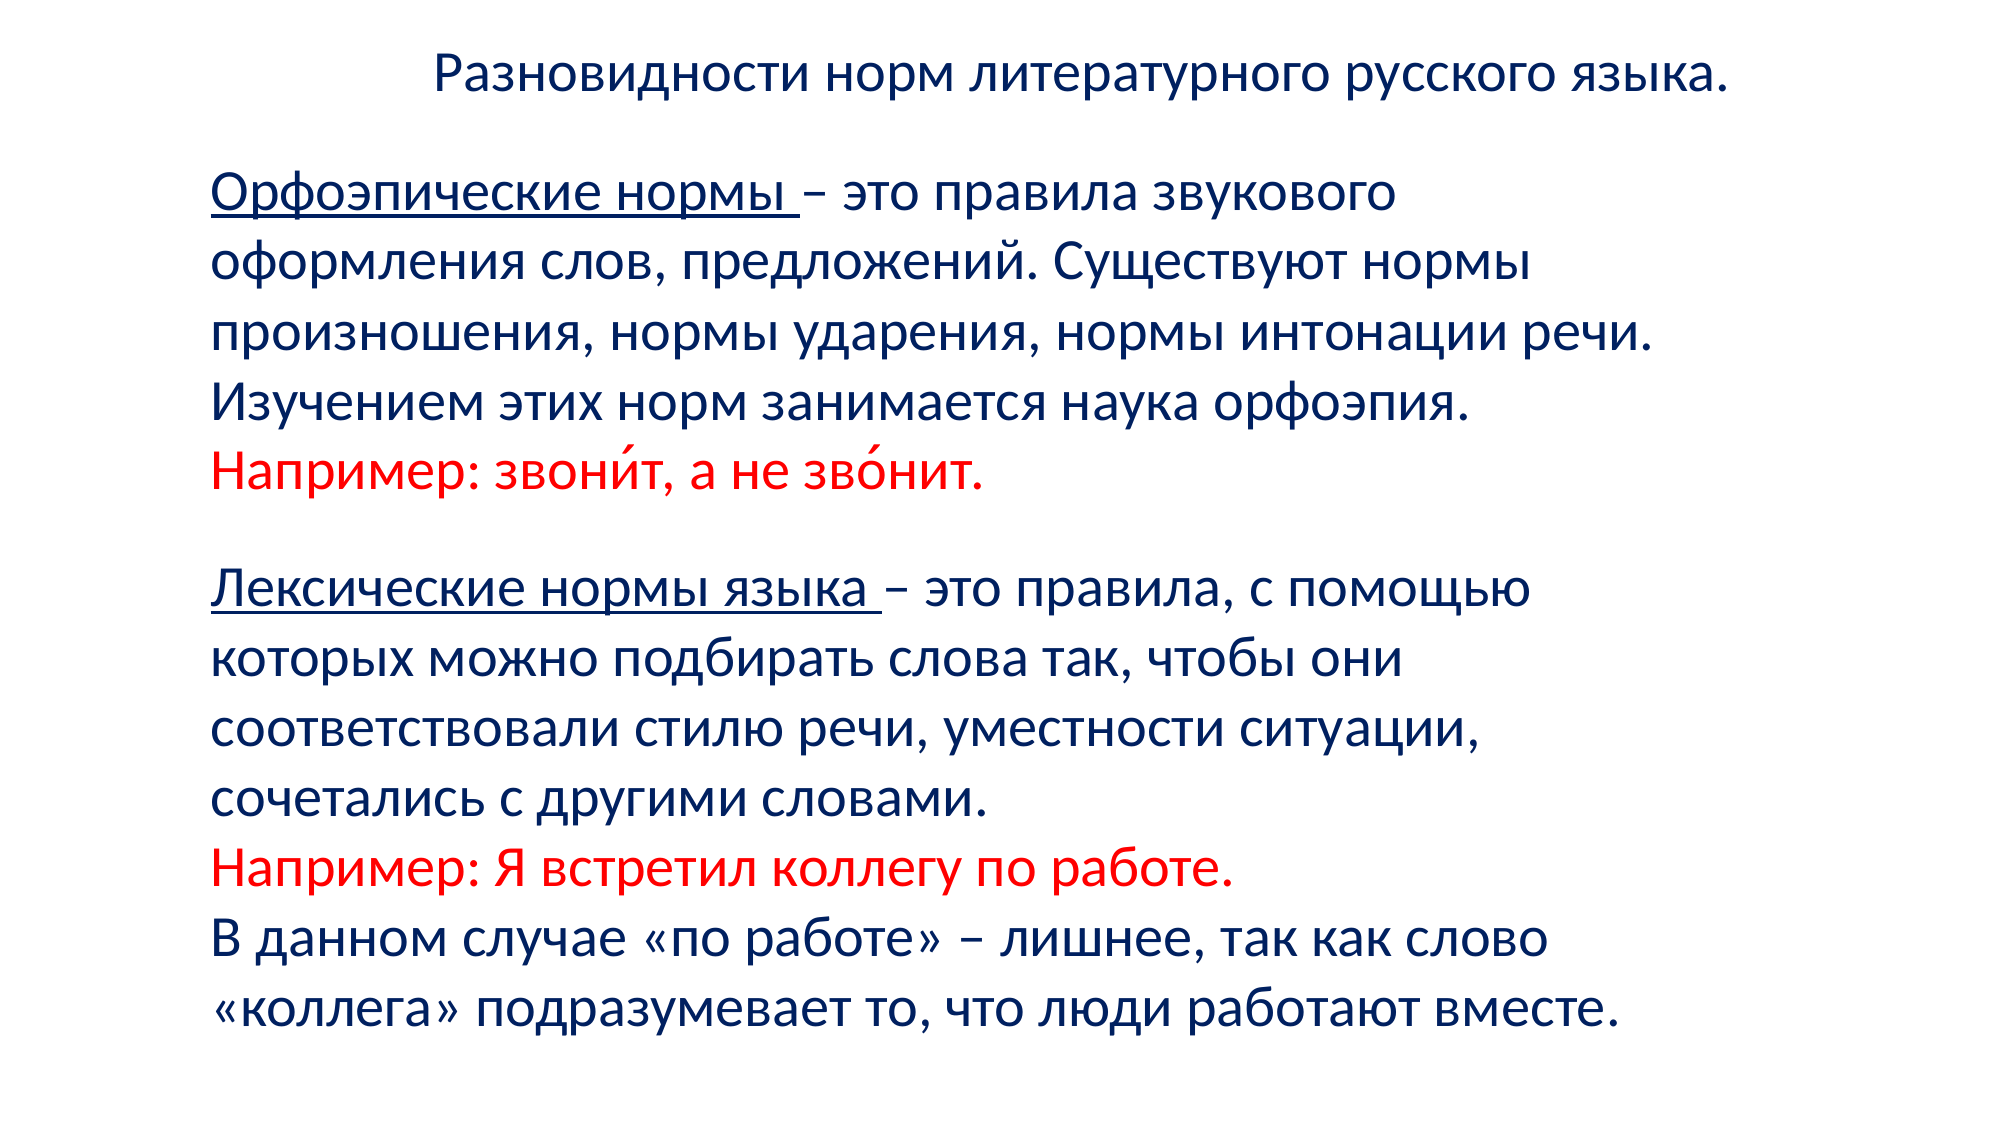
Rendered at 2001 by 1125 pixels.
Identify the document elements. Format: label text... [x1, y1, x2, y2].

text_box Орфоэпические нормы – это правила звукового оформления слов, предложений. Существуют нормы произношения, нормы ударения, нормы интонации речи. Изучением этих норм занимается наука орфоэпия. Например: звони́т, а не зво́нит. [195, 144, 1710, 510]
text_box Лексические нормы языка – это правила, с помощью которых можно подбирать слова так, чтобы они соответствовали стилю речи, уместности ситуации, сочетались с другими словами. Например: Я встретил коллегу по работе. В данном случае «по работе» – лишнее, так как слово «коллега» подразумевает то, что люди работают вместе. [195, 541, 1710, 1046]
text_box Разновидности норм литературного русского языка. [336, 25, 1830, 111]
